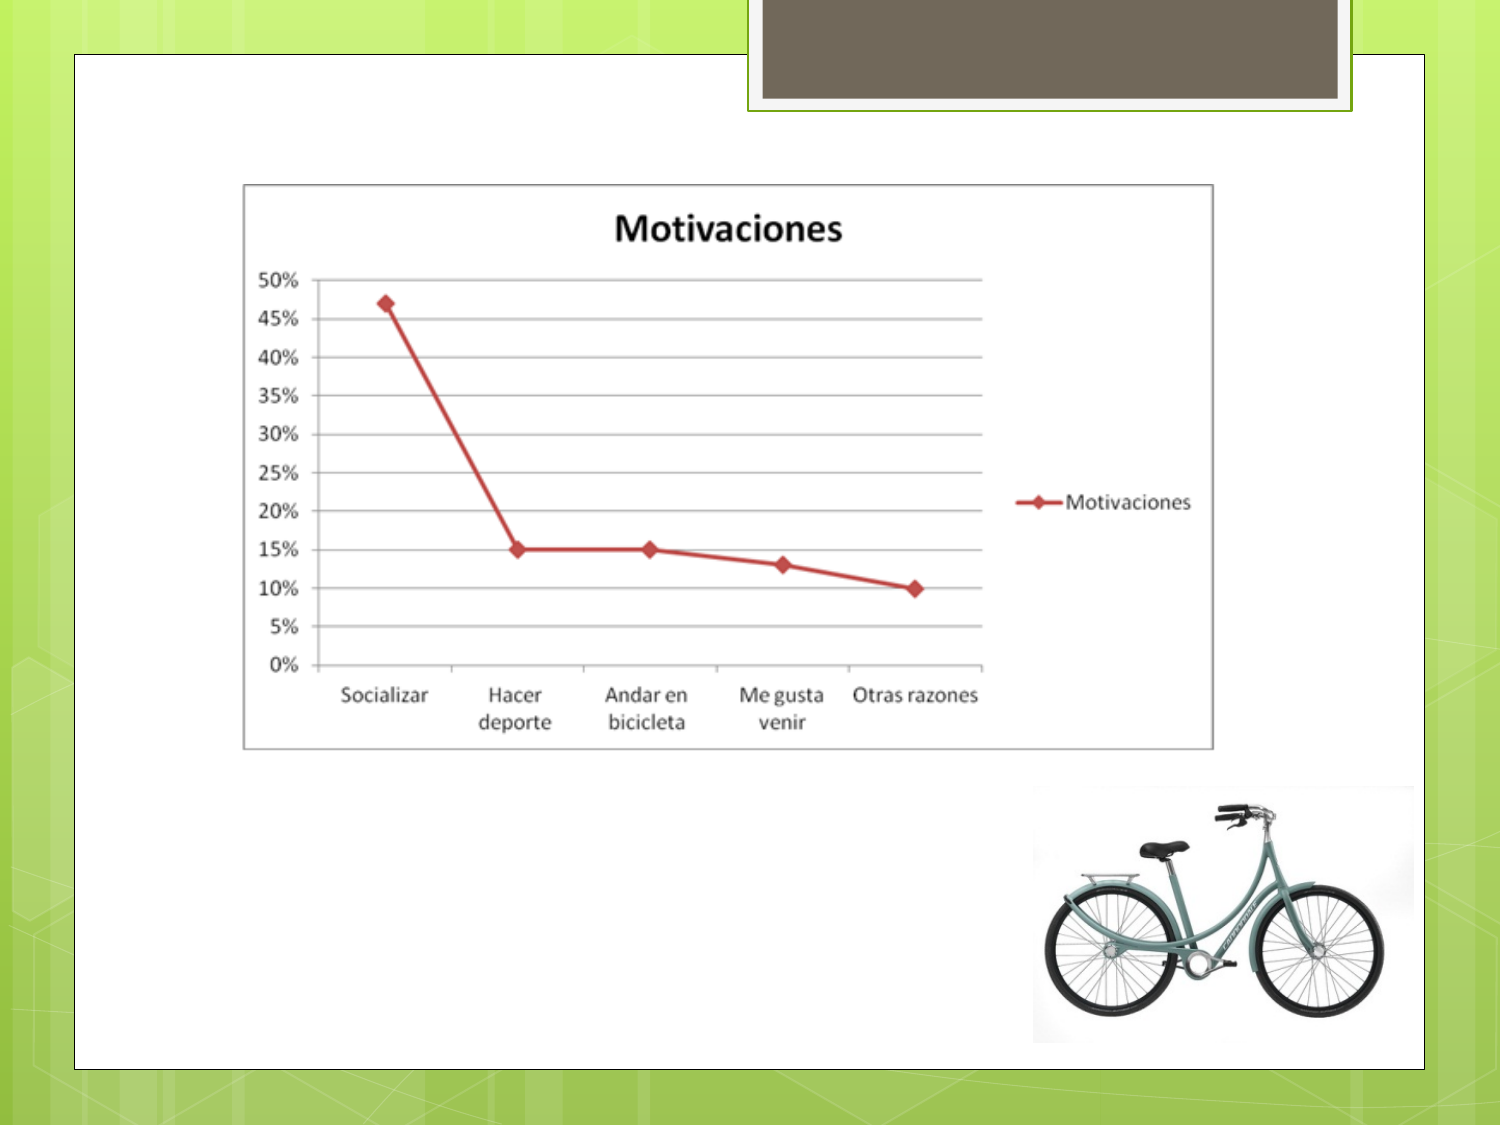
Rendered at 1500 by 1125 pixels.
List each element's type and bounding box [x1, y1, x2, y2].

picture [1033, 786, 1414, 1043]
list [241, 184, 1216, 752]
